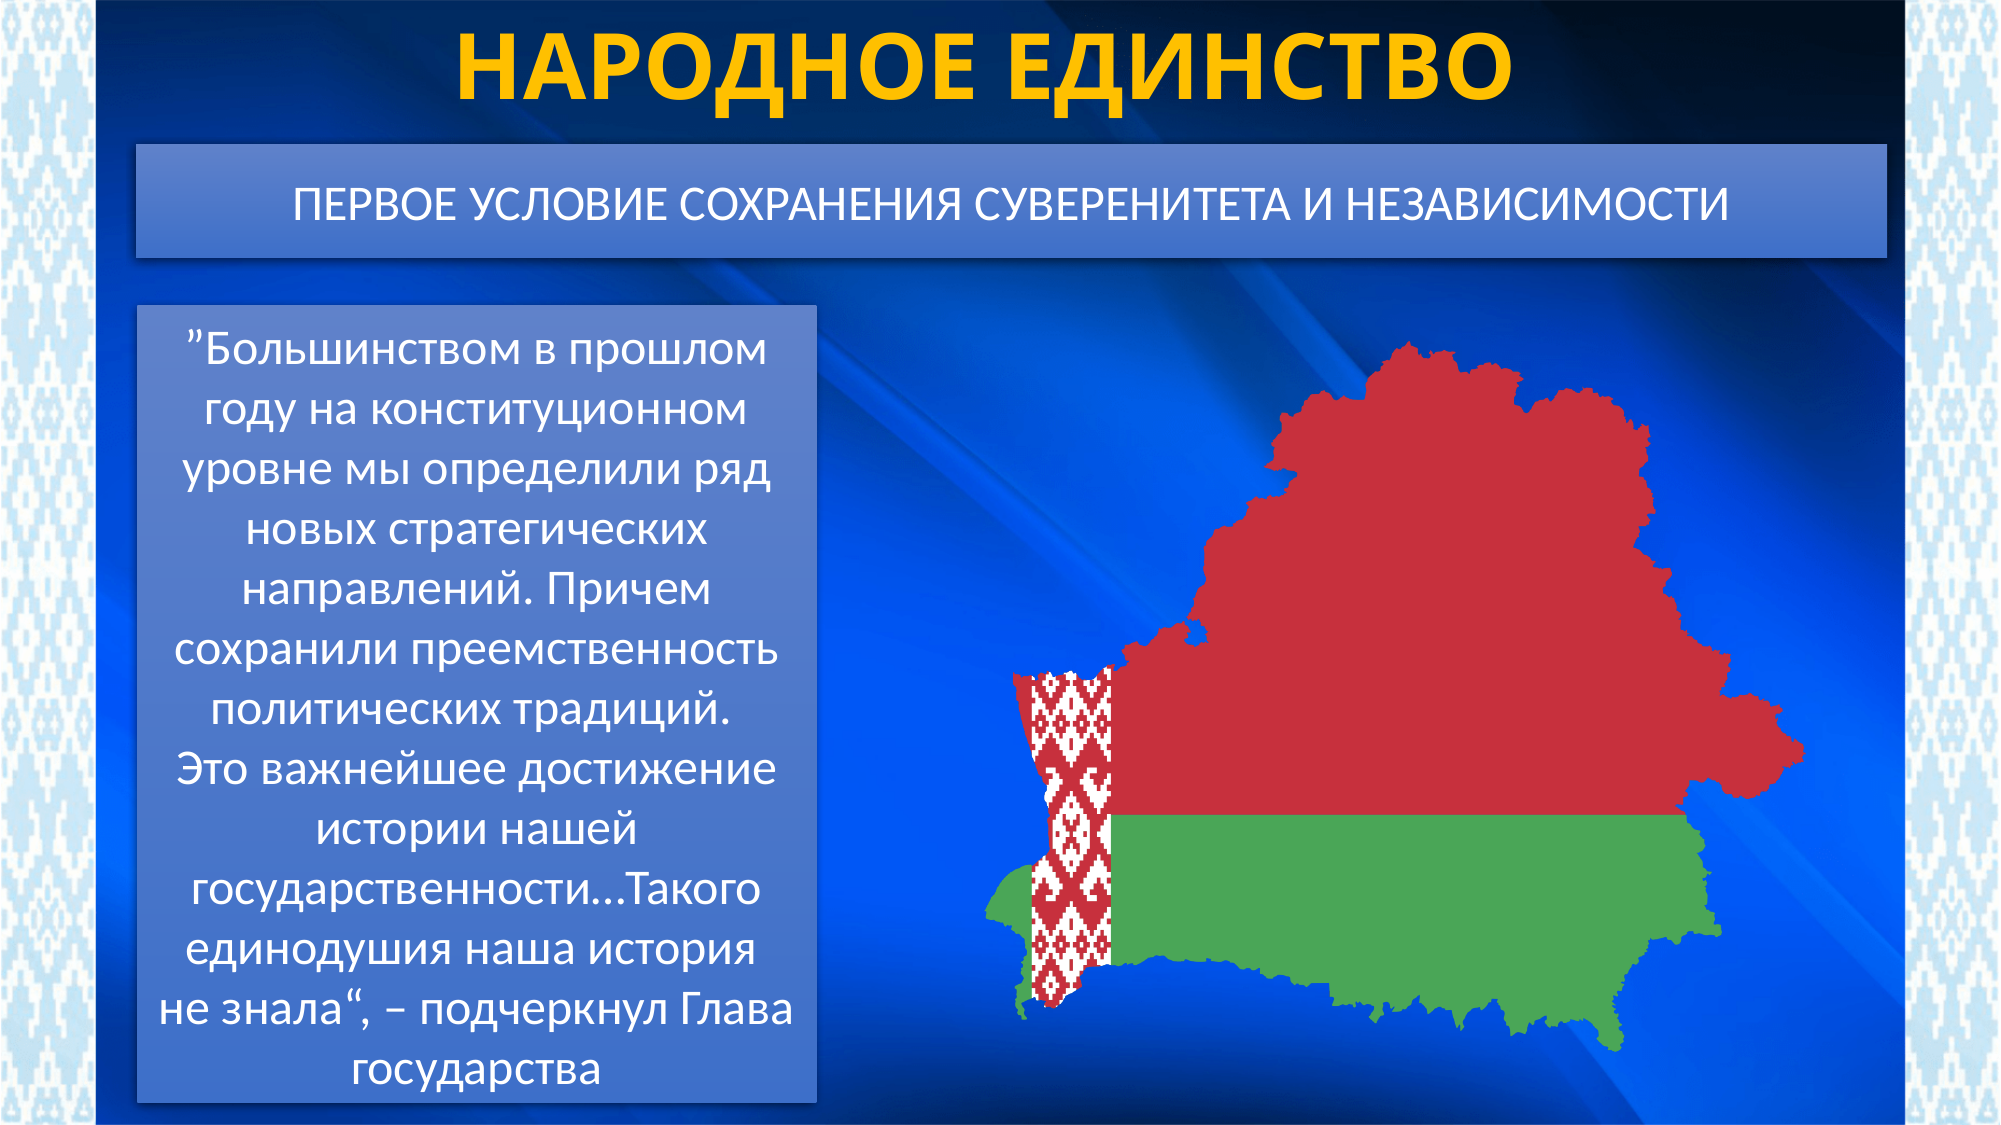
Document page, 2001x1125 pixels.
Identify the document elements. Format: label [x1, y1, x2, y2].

list [0, 0, 2000, 1125]
picture [984, 342, 1806, 1052]
